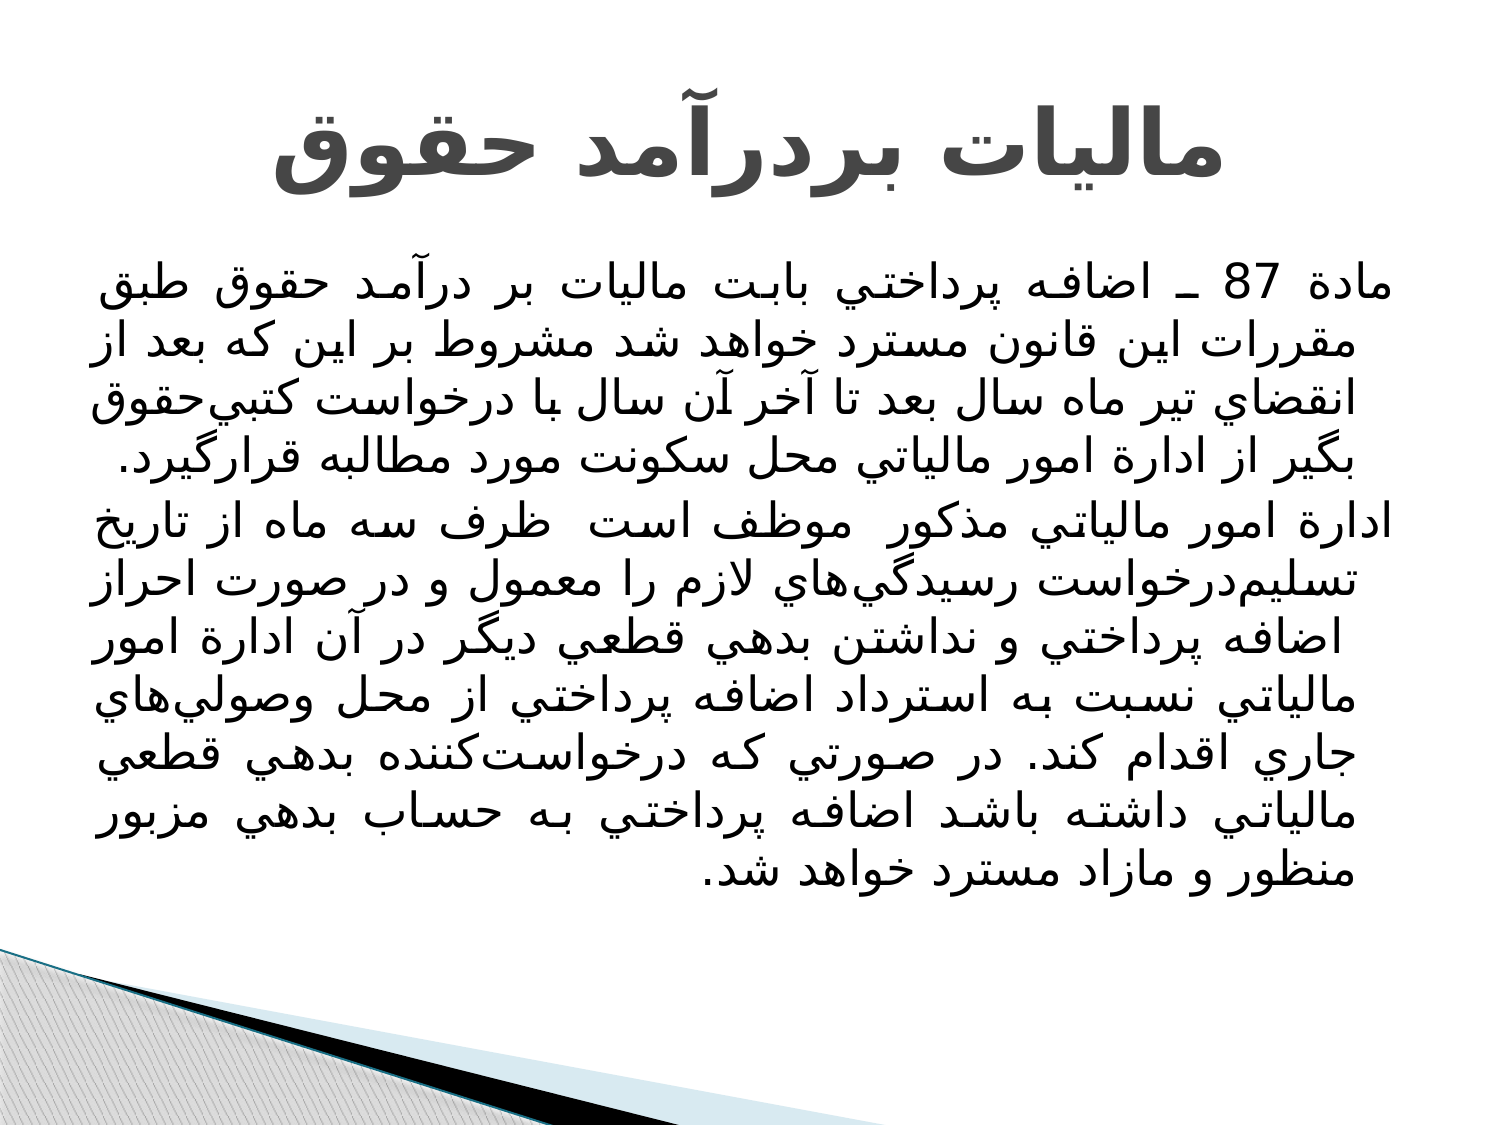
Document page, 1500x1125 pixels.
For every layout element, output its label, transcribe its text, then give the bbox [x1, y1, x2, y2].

title مالیات بردرآمد حقوق [75, 45, 1425, 233]
list مادة 87 ـ اضافه پرداختي بابت ماليات بر درآمد حقوق طبق ‌مقررات اين قانون مسترد خواهد شد مشروط بر اين که بعد از انقضاي تير ماه سال بعد تا آخر آن سال با درخواست کتبي‌حقوق بگير از ادارة امور مالياتي محل سکونت مورد مطالبه قرارگيرد. ادارة امور مالياتي مذکور موظف است ظرف سه ماه از تاريخ تسليم‌درخواست رسيدگي‌هاي لازم را معمول و در صورت احراز اضافه ‌پرداختي و نداشتن بدهي قطعي ديگر در آن ادارة امور مالياتي نسبت به استرداد اضافه پرداختي از محل وصولي‌هاي جاري اقدام کند. در صورتي که ‌درخواست‌کننده بدهي قطعي مالياتي داشته باشد اضافه پرداختي به ‌حساب بدهي مزبور منظور و مازاد مسترد خواهد شد. [75, 243, 1425, 986]
